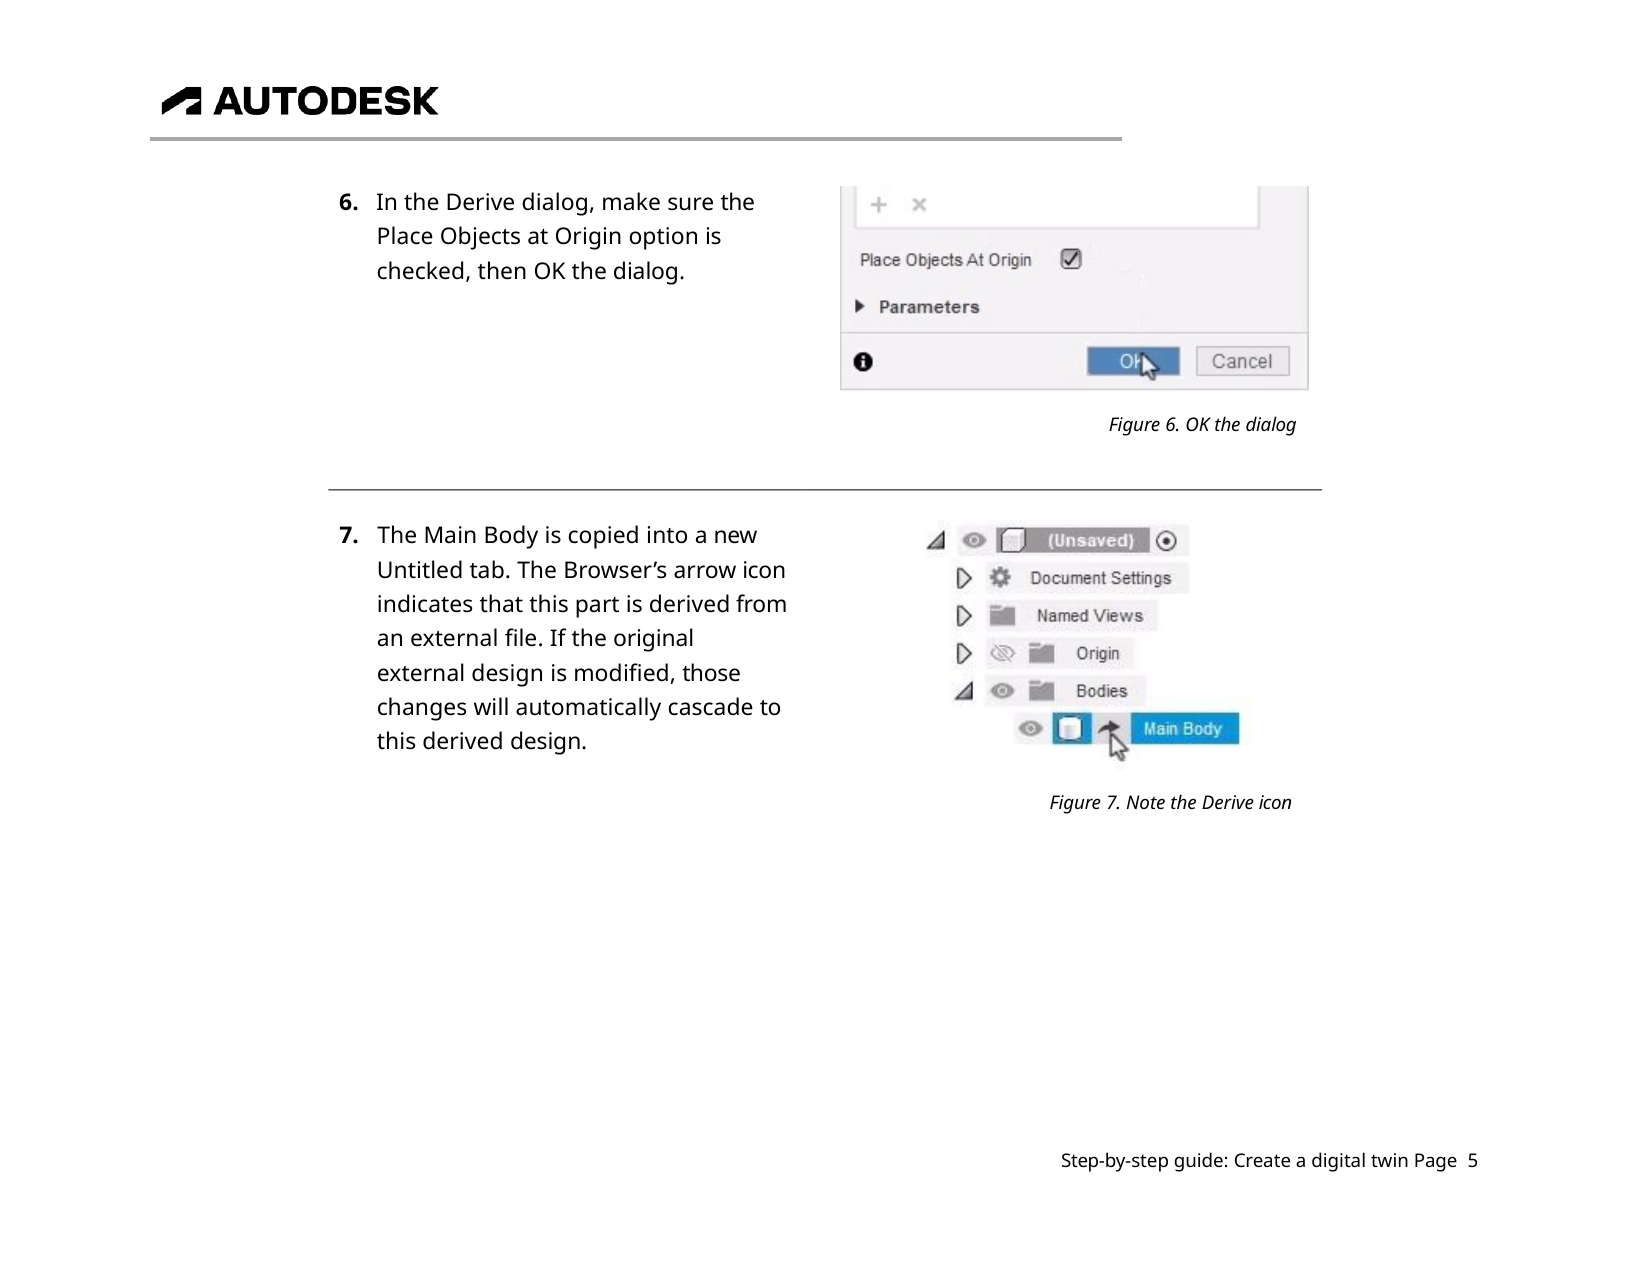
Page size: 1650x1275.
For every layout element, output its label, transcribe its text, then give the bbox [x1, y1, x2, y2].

picture [839, 186, 1309, 392]
text_box 7. The Main Body is copied into a new Untitled tab. The Browser’s arrow icon indicates that this part is derived from an external file. If the original external design is modified, those changes will automatically cascade to this derived design. [337, 512, 796, 755]
picture [925, 519, 1252, 771]
text_box Figure 6. OK the dialog [1106, 410, 1313, 436]
text_box Figure 7. Note the Derive icon [1047, 788, 1313, 814]
picture [161, 86, 439, 115]
text_box 6. In the Derive dialog, make sure the Place Objects at Origin option is checked, then OK the dialog. [337, 178, 758, 284]
slide_number Step-by-step guide: Create a digital twin Page 20 [1059, 1145, 1509, 1275]
